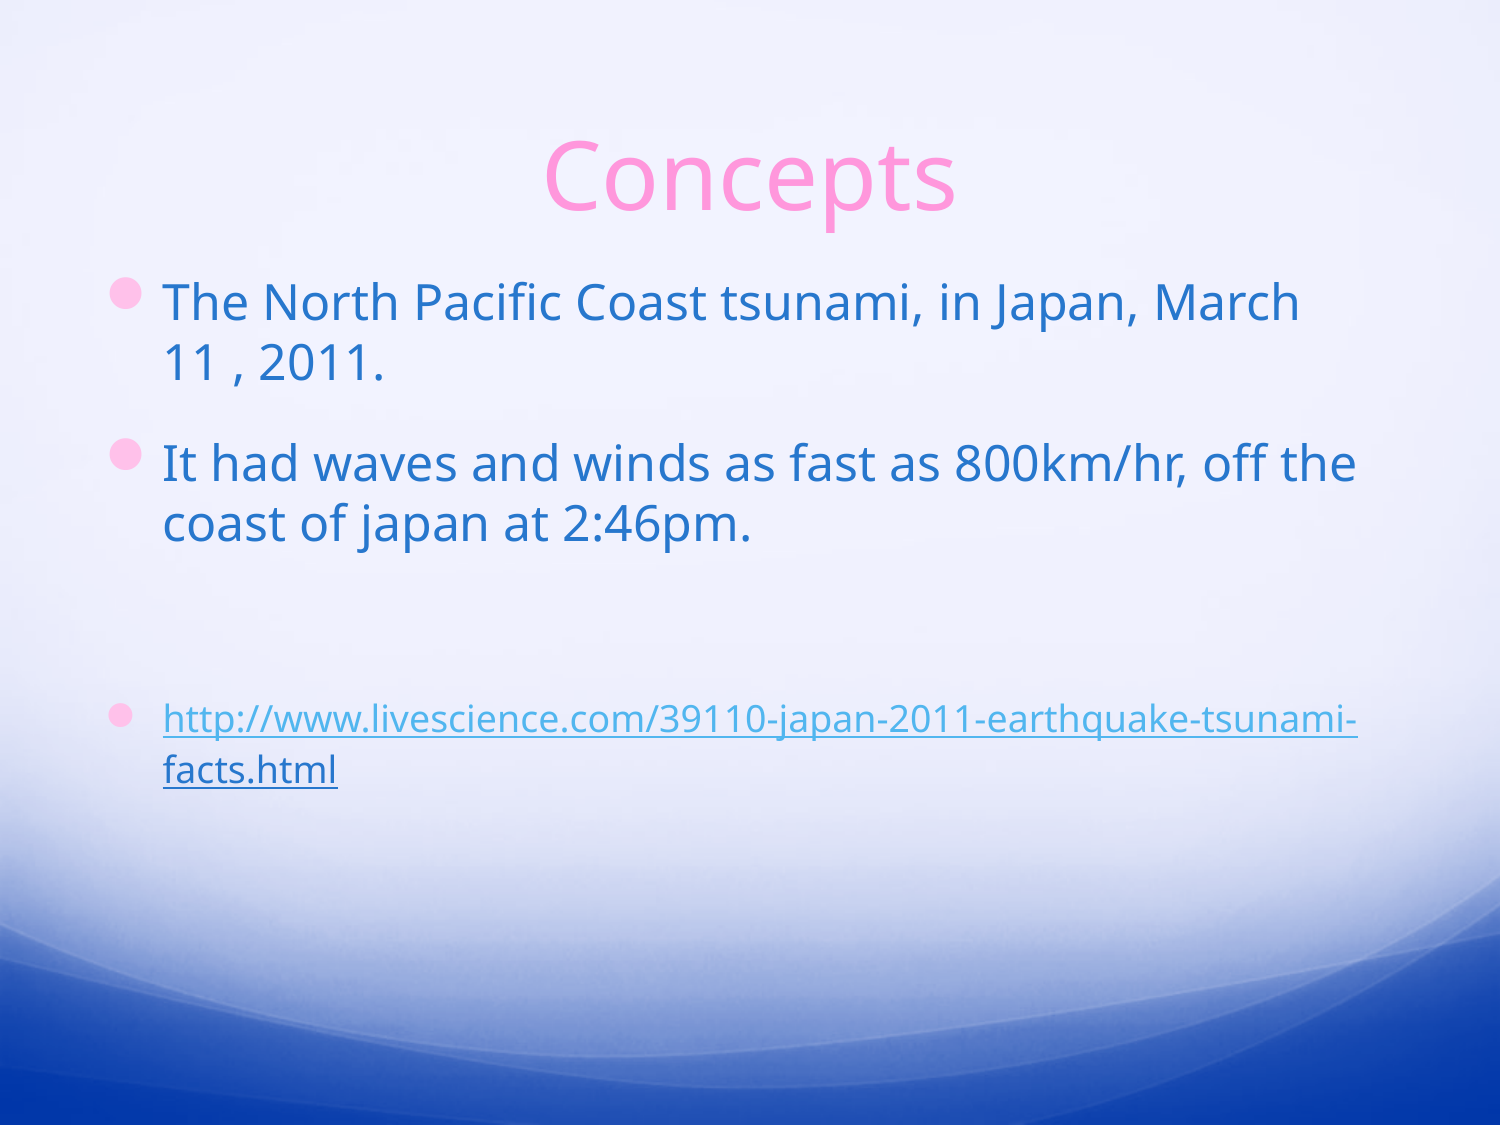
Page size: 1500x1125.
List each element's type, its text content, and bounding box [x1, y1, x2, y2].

list The North Pacific Coast tsunami, in Japan, March 11 , 2011. It had waves and winds as fast as 800km/hr, off the coast of japan at 2:46pm. http://www.livescience.com/39110-japan-2011-earthquake-tsunami-facts.html [90, 262, 1410, 975]
title Concepts [90, 17, 1410, 237]
